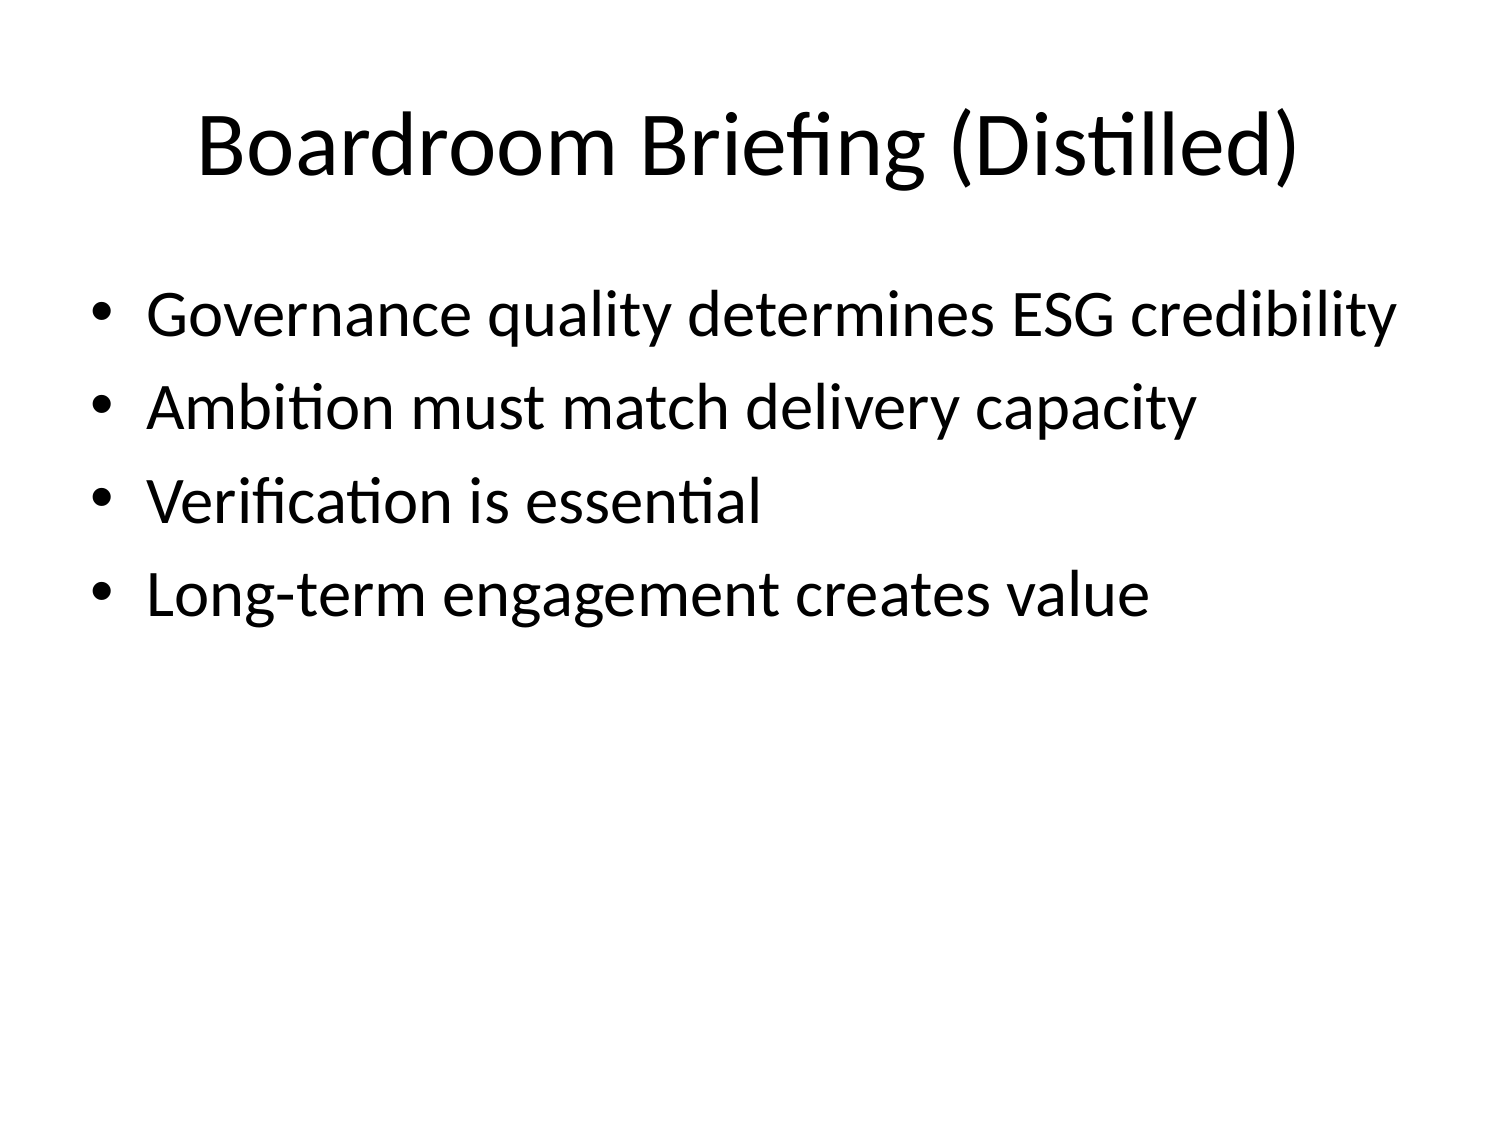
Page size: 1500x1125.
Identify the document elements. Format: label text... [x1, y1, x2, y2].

title Boardroom Briefing (Distilled) [75, 45, 1425, 233]
list Governance quality determines ESG credibility Ambition must match delivery capacity Verification is essential Long-term engagement creates value [75, 262, 1425, 1005]
